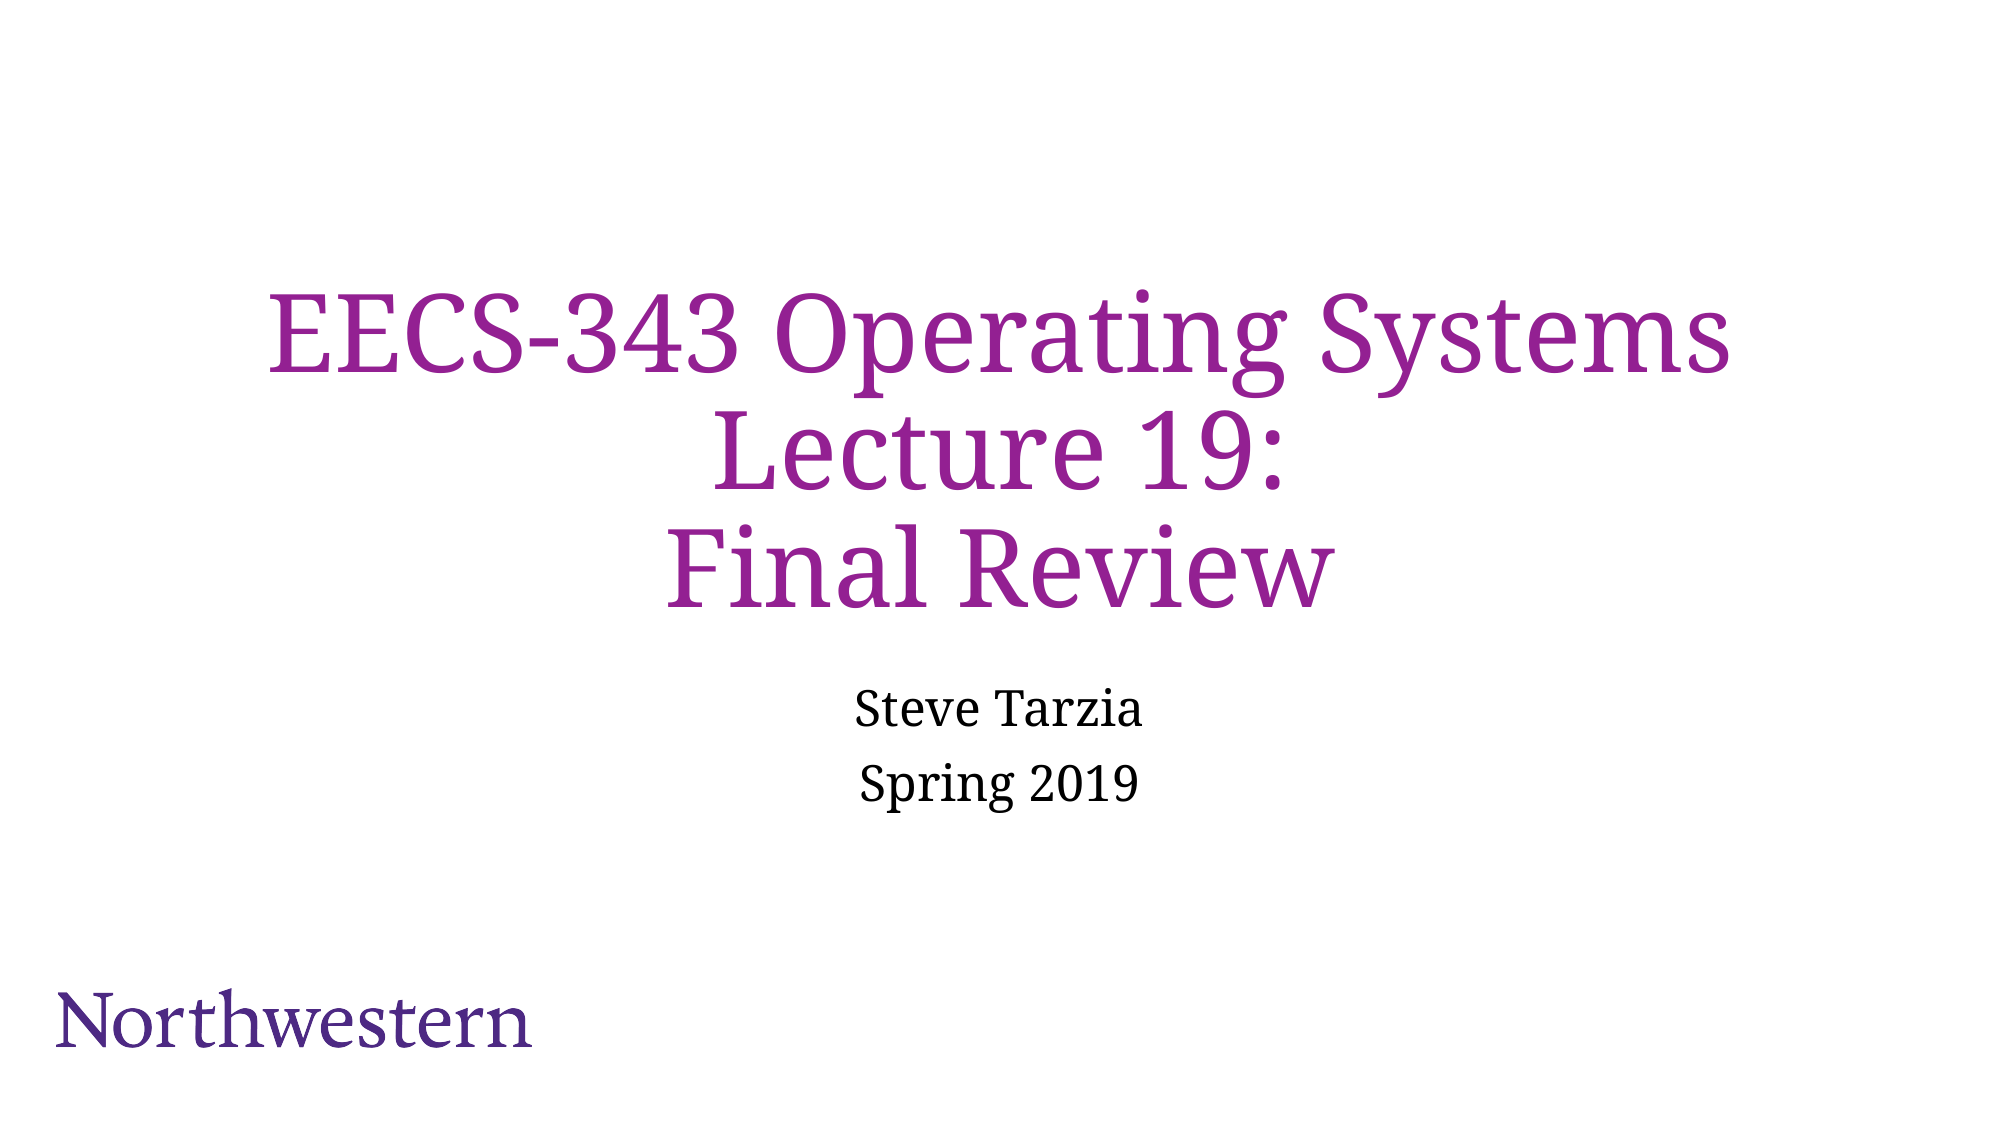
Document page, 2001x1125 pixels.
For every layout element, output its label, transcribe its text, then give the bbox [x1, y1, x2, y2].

subtitle Steve Tarzia Spring 2019 [249, 676, 1750, 863]
picture [56, 988, 532, 1049]
title EECS-343 Operating Systems Lecture 19: Final Review [249, 184, 1750, 639]
